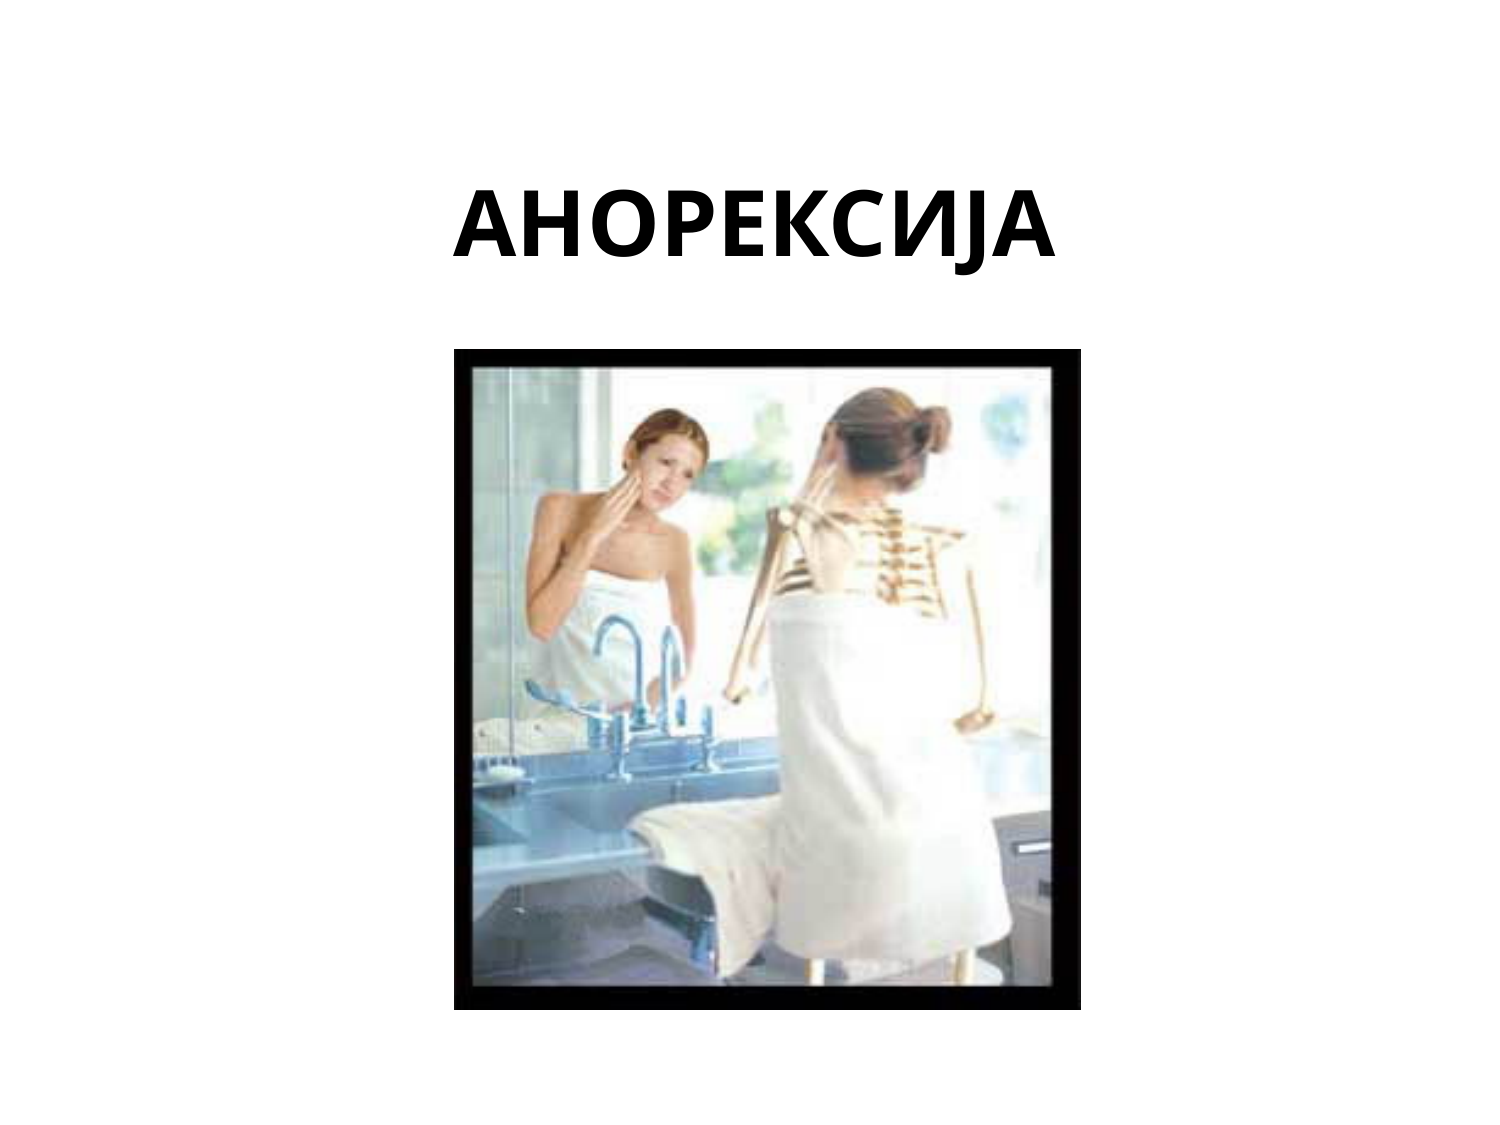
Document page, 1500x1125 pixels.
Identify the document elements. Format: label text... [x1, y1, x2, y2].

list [454, 349, 1081, 1010]
title АНОРЕКСИЈА [73, 90, 1437, 350]
